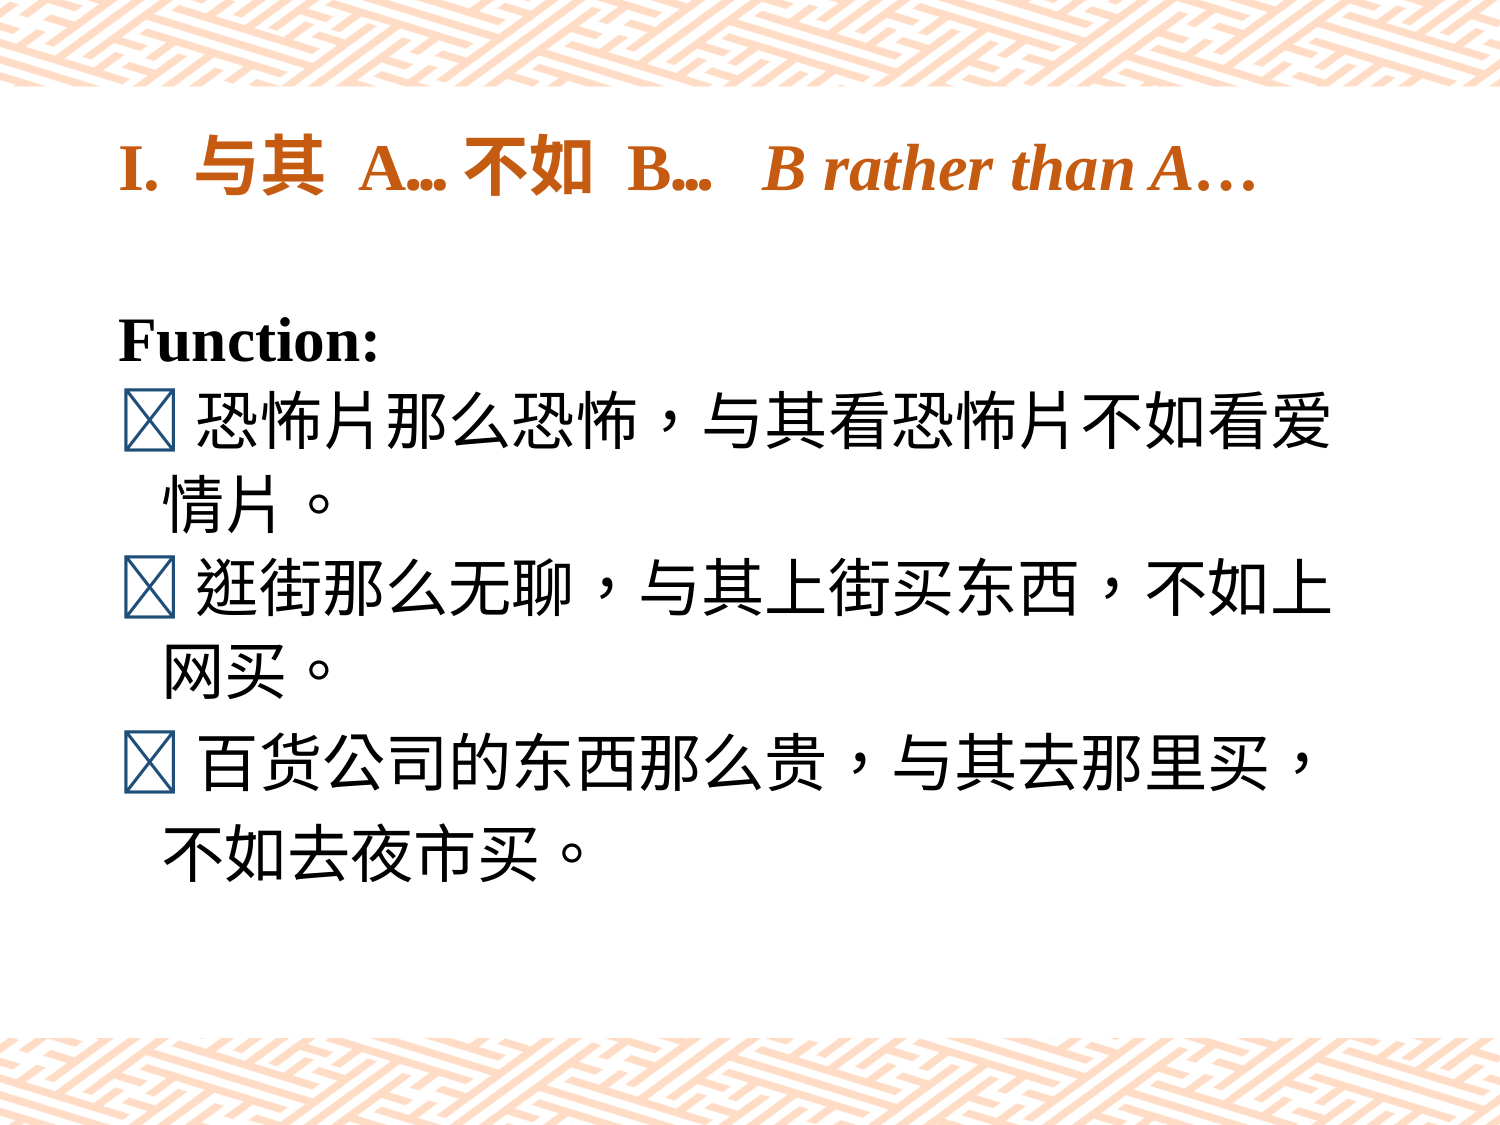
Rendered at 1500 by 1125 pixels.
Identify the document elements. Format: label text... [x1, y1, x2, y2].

title I. 与其 A…不如 B… B rather than A… [103, 59, 1397, 278]
list Function: 恐怖片那么恐怖，与其看恐怖片不如看爱 情片。 逛街那么无聊，与其上街买东西，不如上 网买。 百货公司的东西那么贵，与其去那里买， 不如去夜市买。 [103, 299, 1397, 1014]
picture [0, 0, 1500, 1125]
